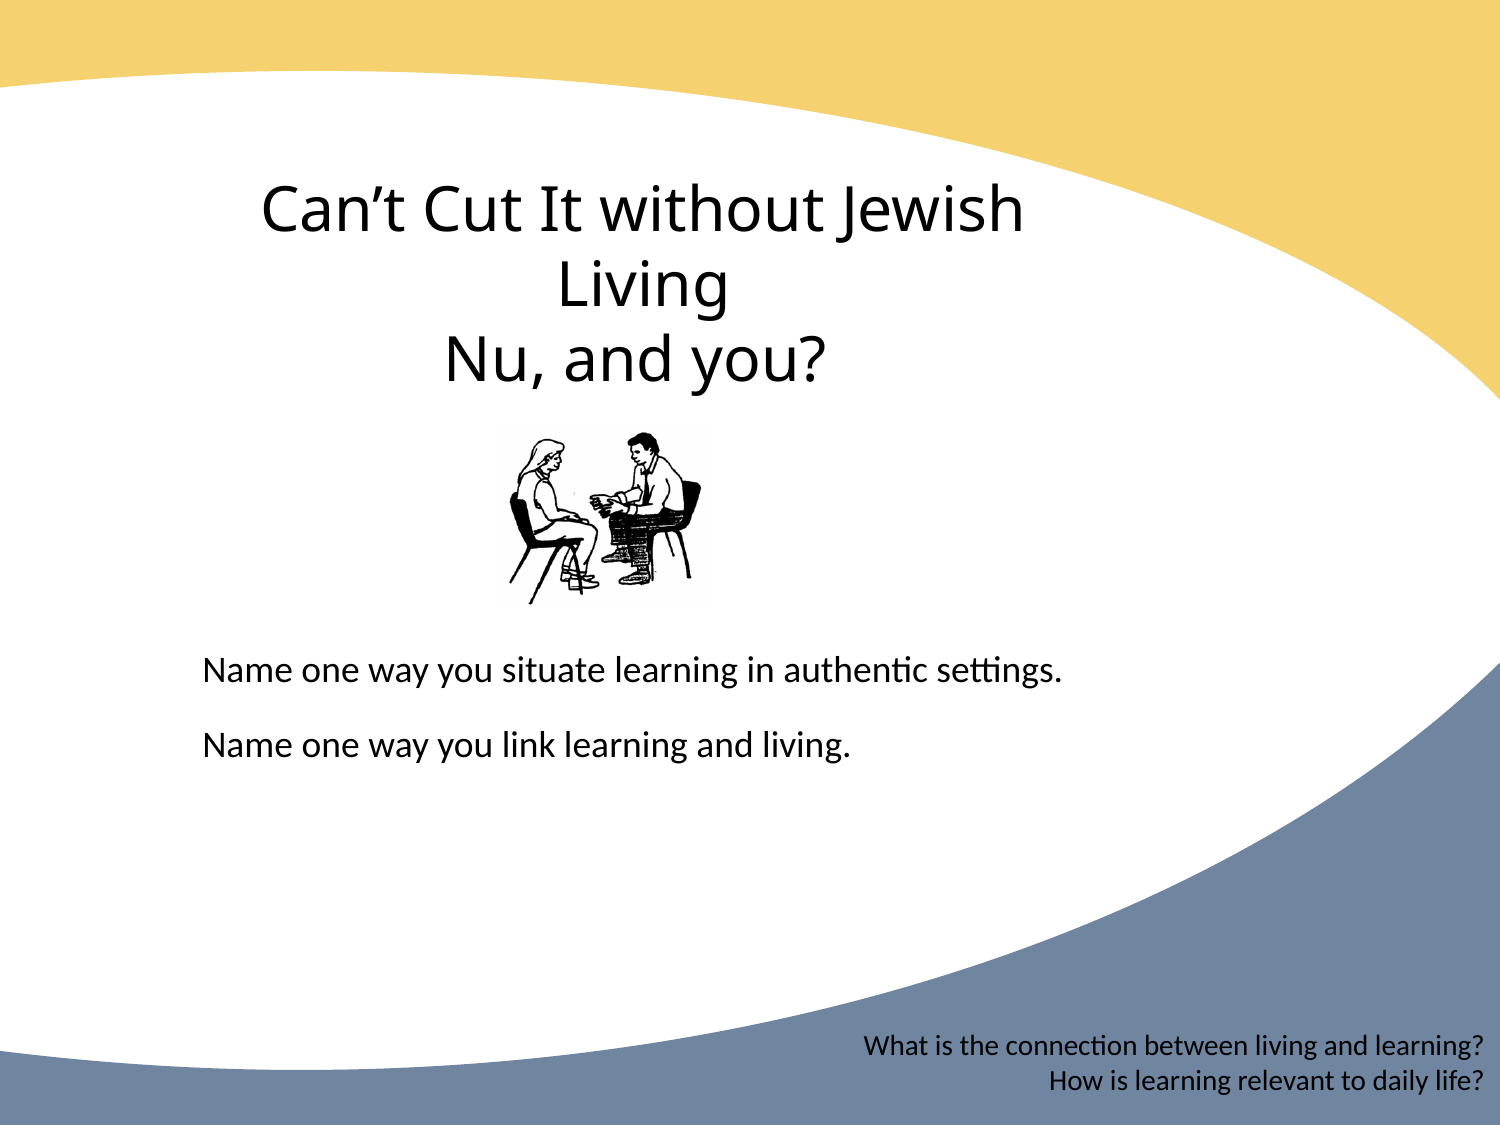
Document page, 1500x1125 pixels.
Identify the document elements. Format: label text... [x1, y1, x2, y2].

text_box [784, 662, 1500, 1018]
text_box What is the connection between living and learning? How is learning relevant to daily life? [749, 1018, 1500, 1104]
text_box Name one way you link learning and living. [187, 712, 1188, 773]
text_box Can’t Cut It without Jewish Living Nu, and you? [187, 161, 1100, 401]
picture [499, 424, 713, 608]
text_box Name one way you situate learning in authentic settings. [187, 637, 1325, 698]
text_box [0, 1025, 1500, 1125]
text_box [0, 0, 1500, 400]
